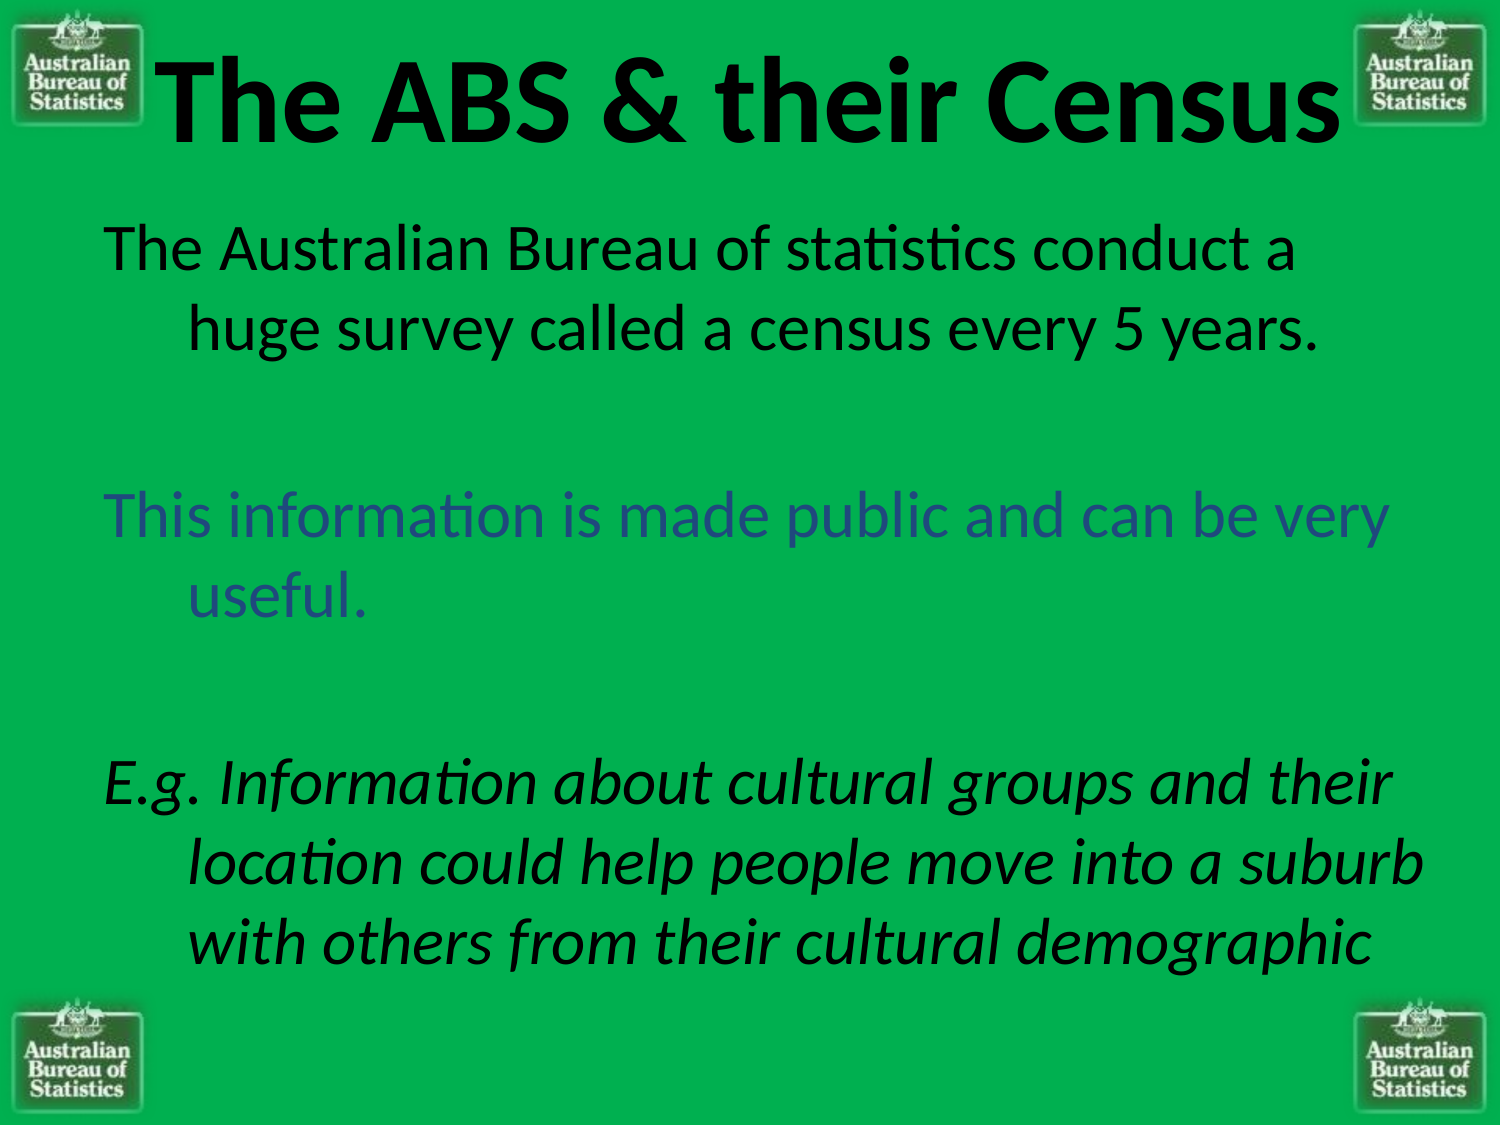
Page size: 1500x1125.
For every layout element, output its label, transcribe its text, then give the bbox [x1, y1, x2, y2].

picture [0, 987, 158, 1125]
picture [1341, 987, 1500, 1125]
picture [1341, 0, 1500, 138]
list The Australian Bureau of statistics conduct a huge survey called a census every 5 years. This information is made public and can be very useful. E.g. Information about cultural groups and their location could help people move into a suburb with others from their cultural demographic [88, 196, 1461, 1041]
title The ABS & their Census [0, 0, 1500, 188]
picture [0, 0, 158, 138]
